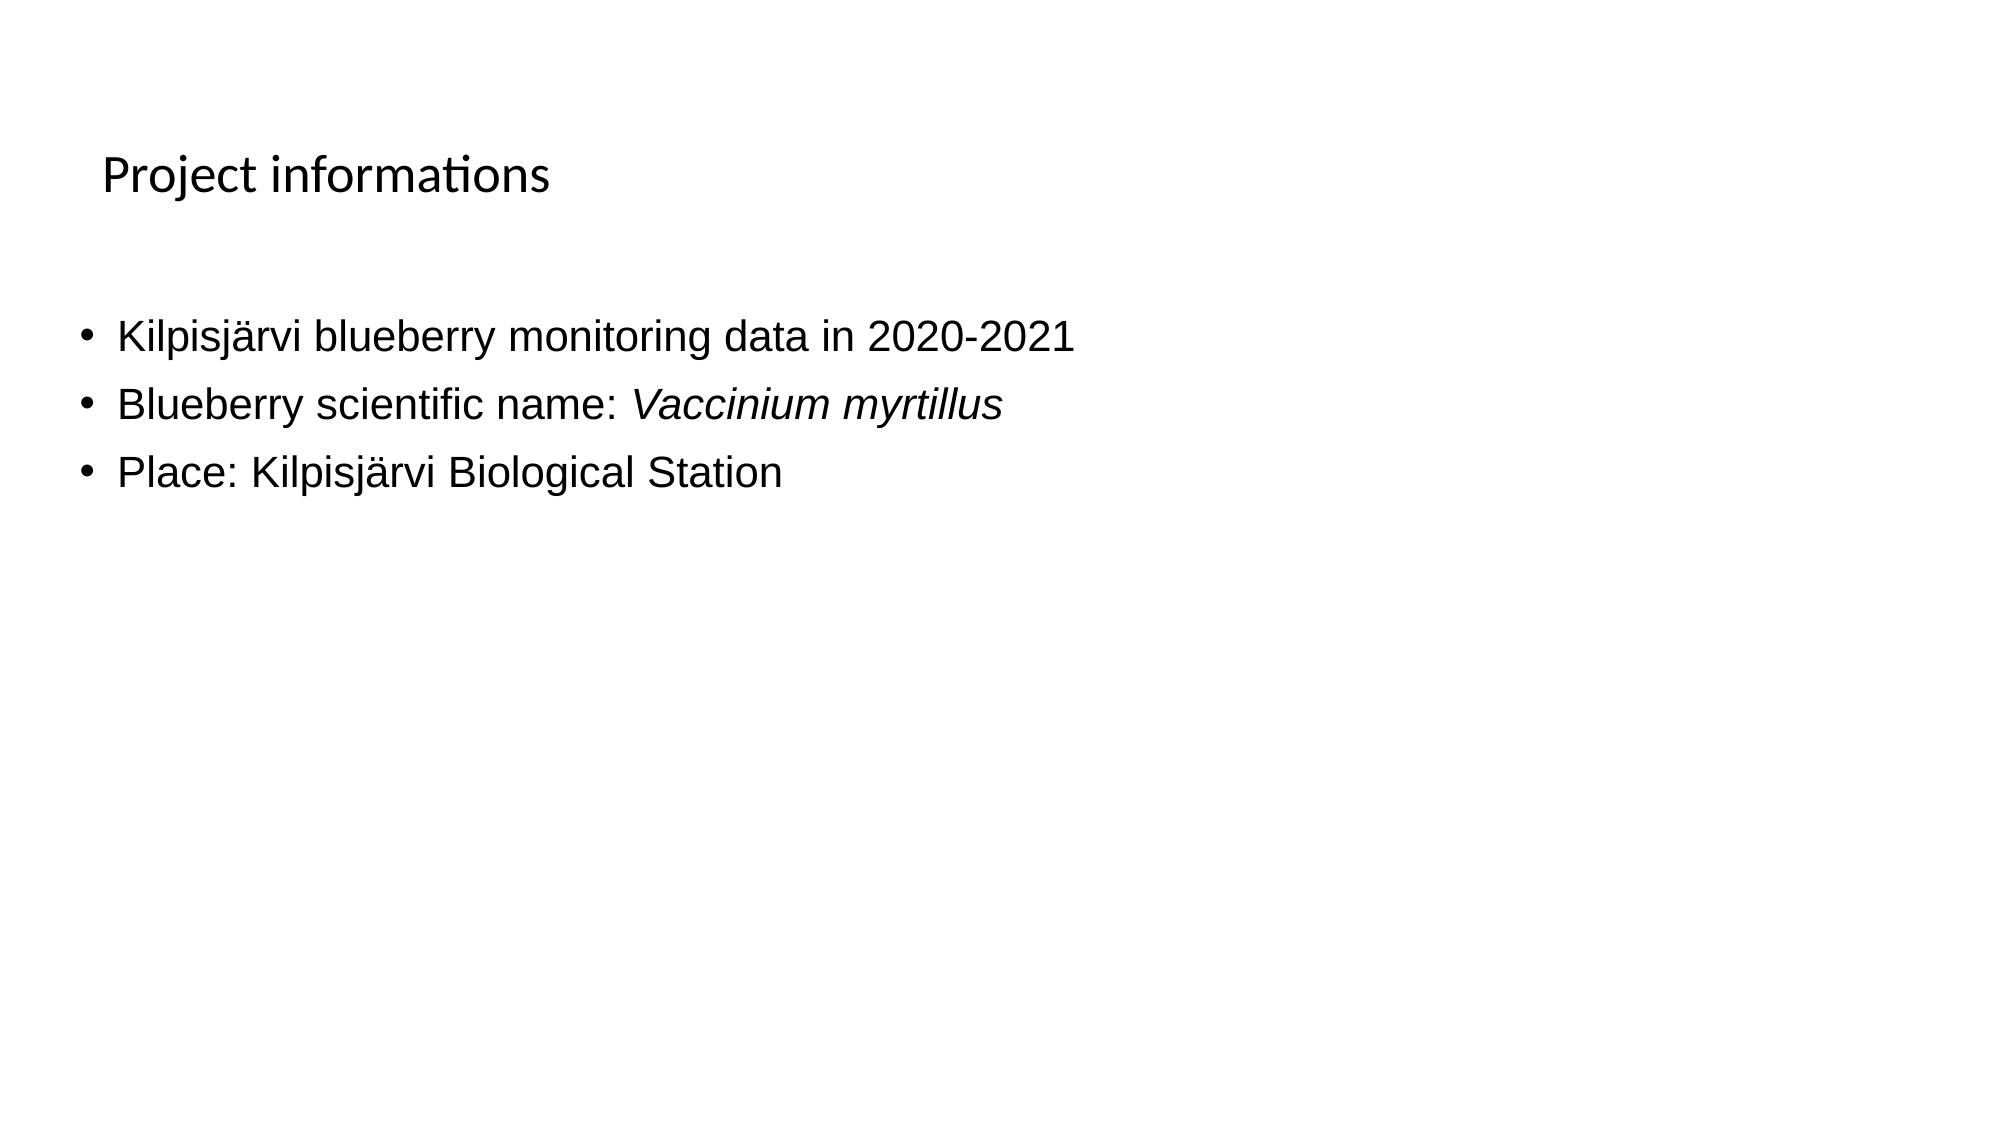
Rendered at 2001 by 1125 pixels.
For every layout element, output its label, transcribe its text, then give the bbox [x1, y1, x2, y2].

list Kilpisjärvi blueberry monitoring data in 2020-2021 Blueberry scientific name: Vaccinium myrtillus Place: Kilpisjärvi Biological Station [64, 305, 1480, 805]
title Project informations [87, 117, 645, 233]
